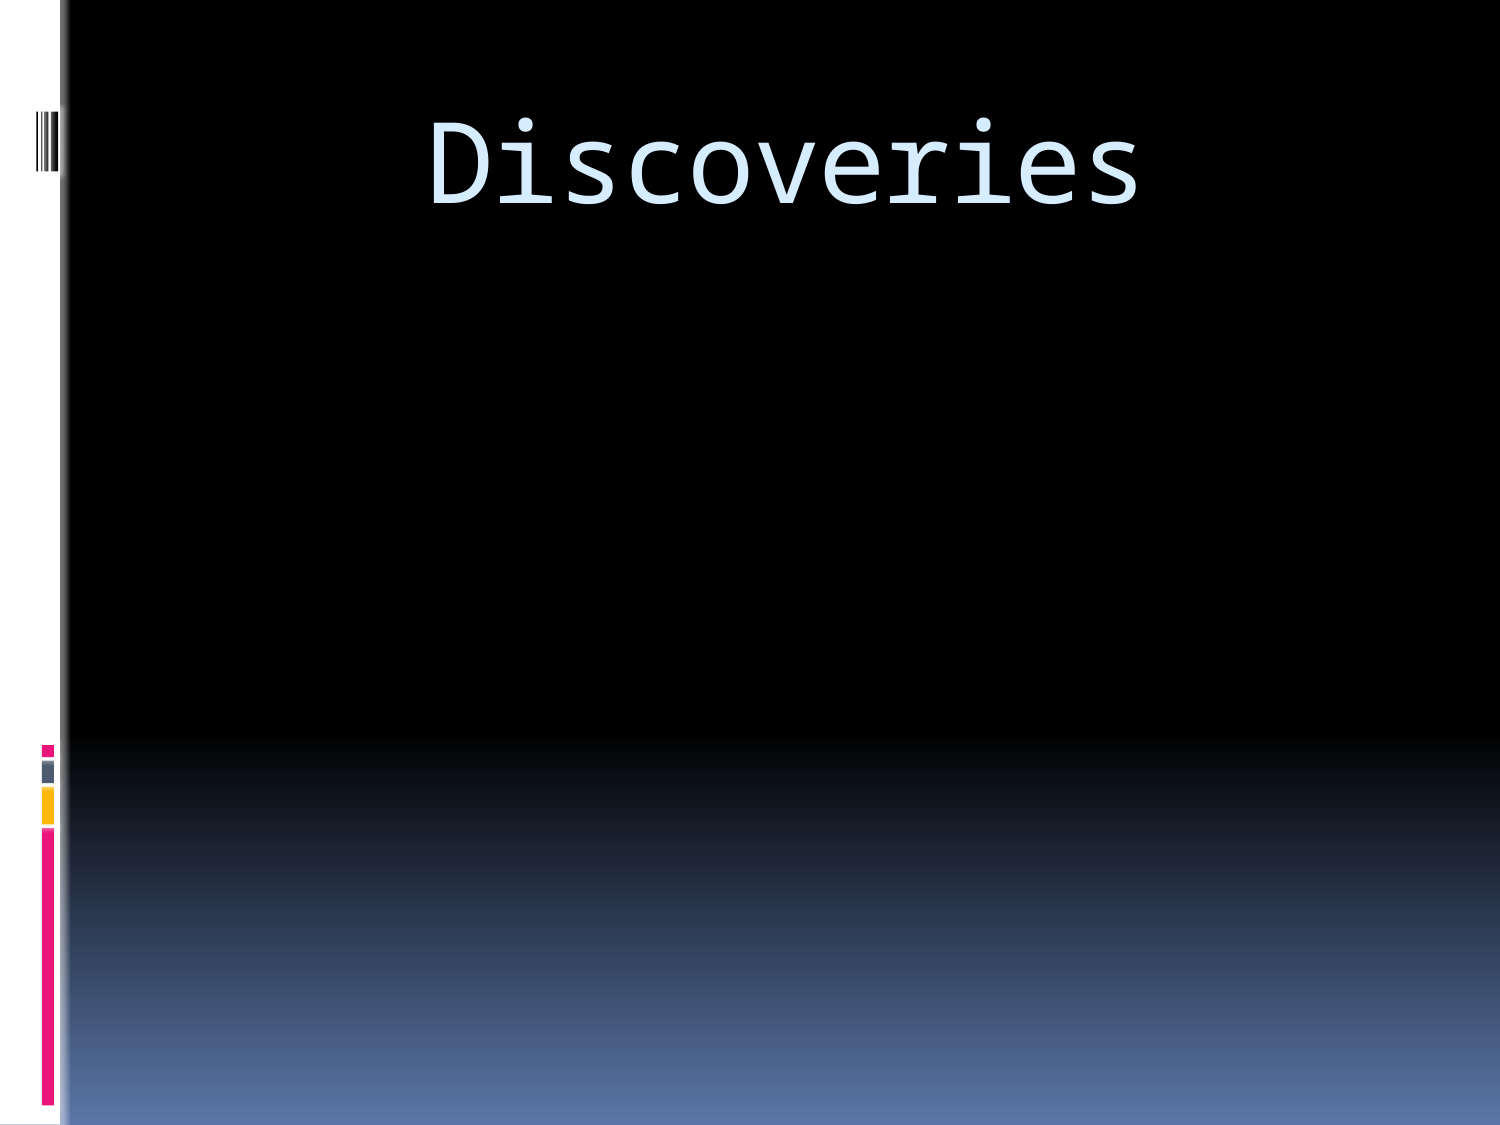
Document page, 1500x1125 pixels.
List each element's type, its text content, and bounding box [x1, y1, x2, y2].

title Discoveries [150, 83, 1425, 234]
